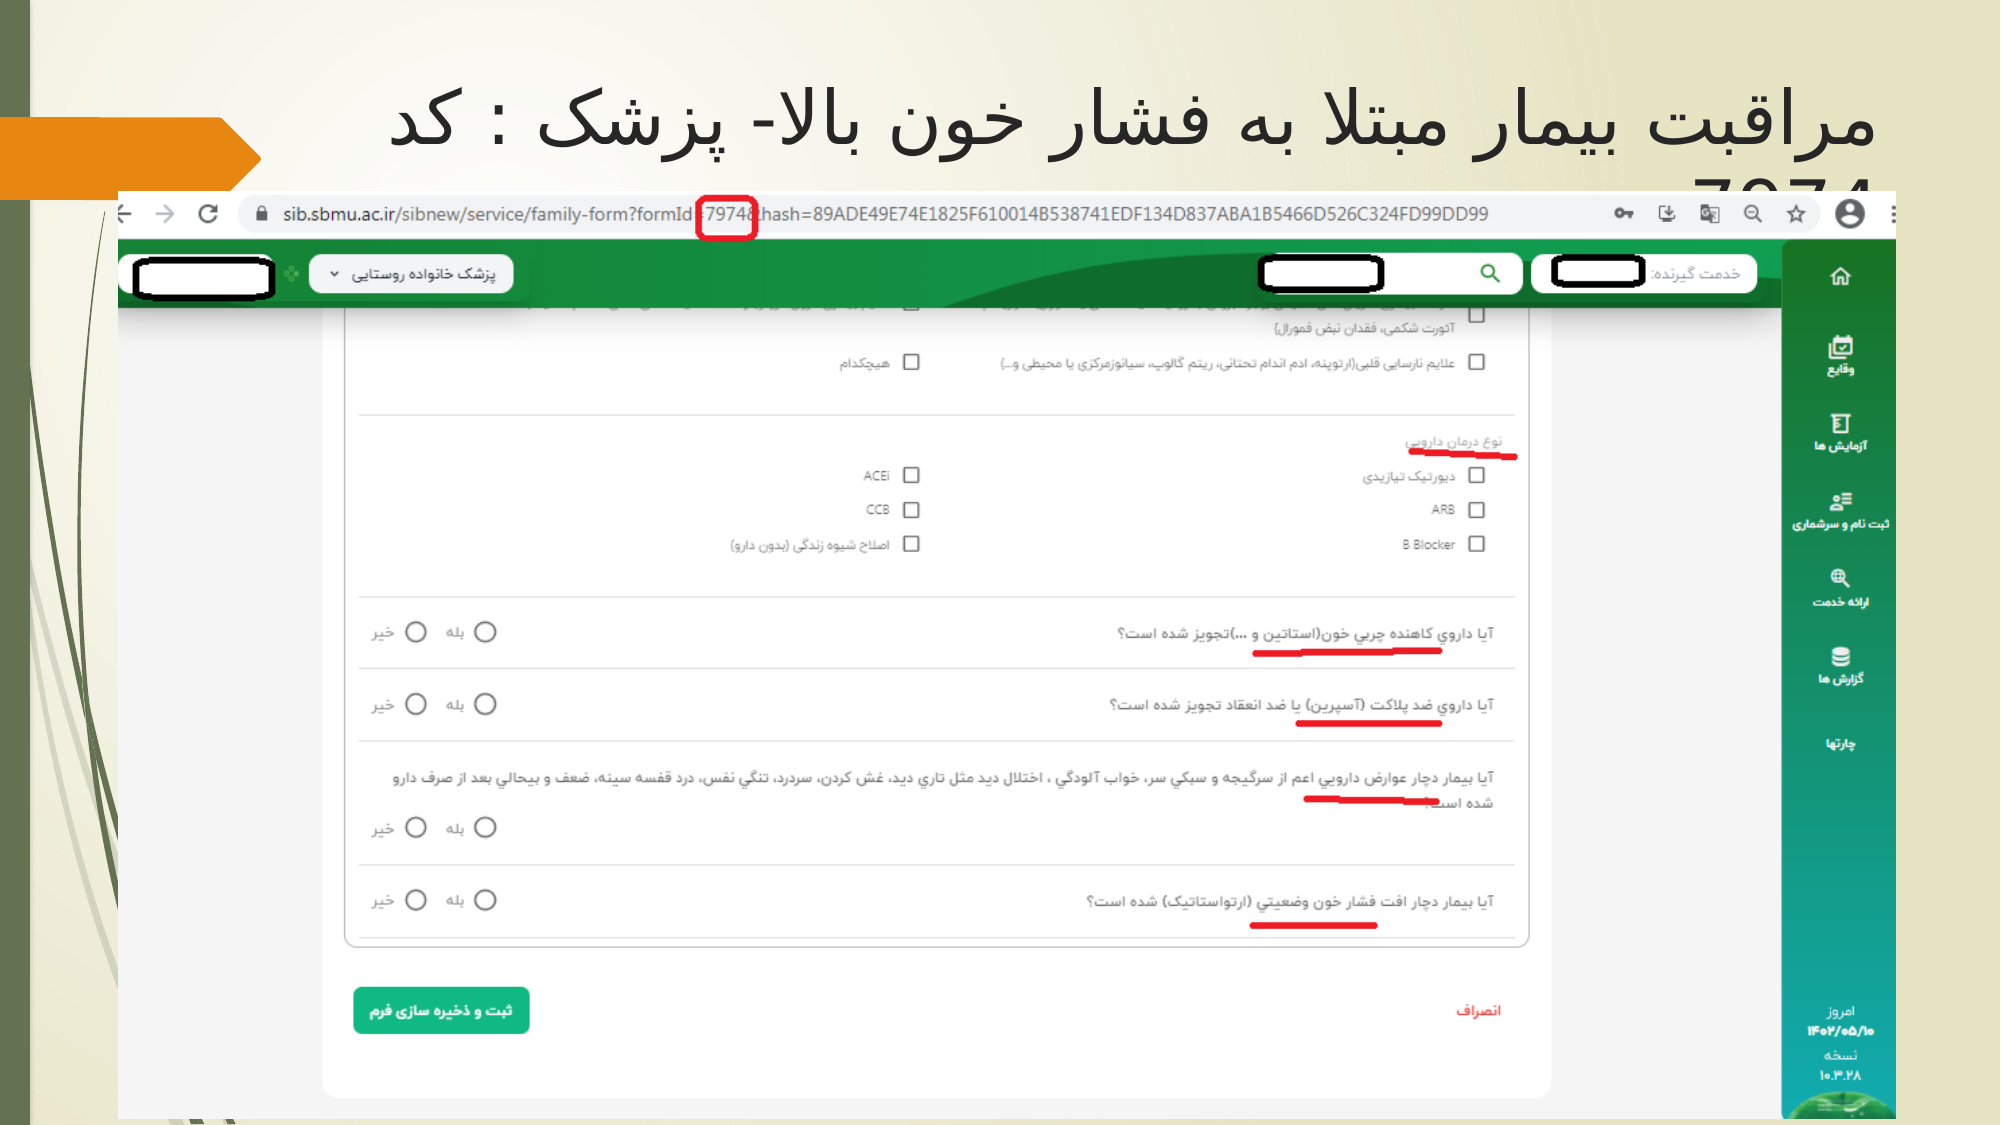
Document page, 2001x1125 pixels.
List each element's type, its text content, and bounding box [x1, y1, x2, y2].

picture [118, 190, 1896, 1119]
title مراقبت بيمار مبتلا به فشار خون بالا- پزشک : کد 7974 [242, 62, 1896, 190]
